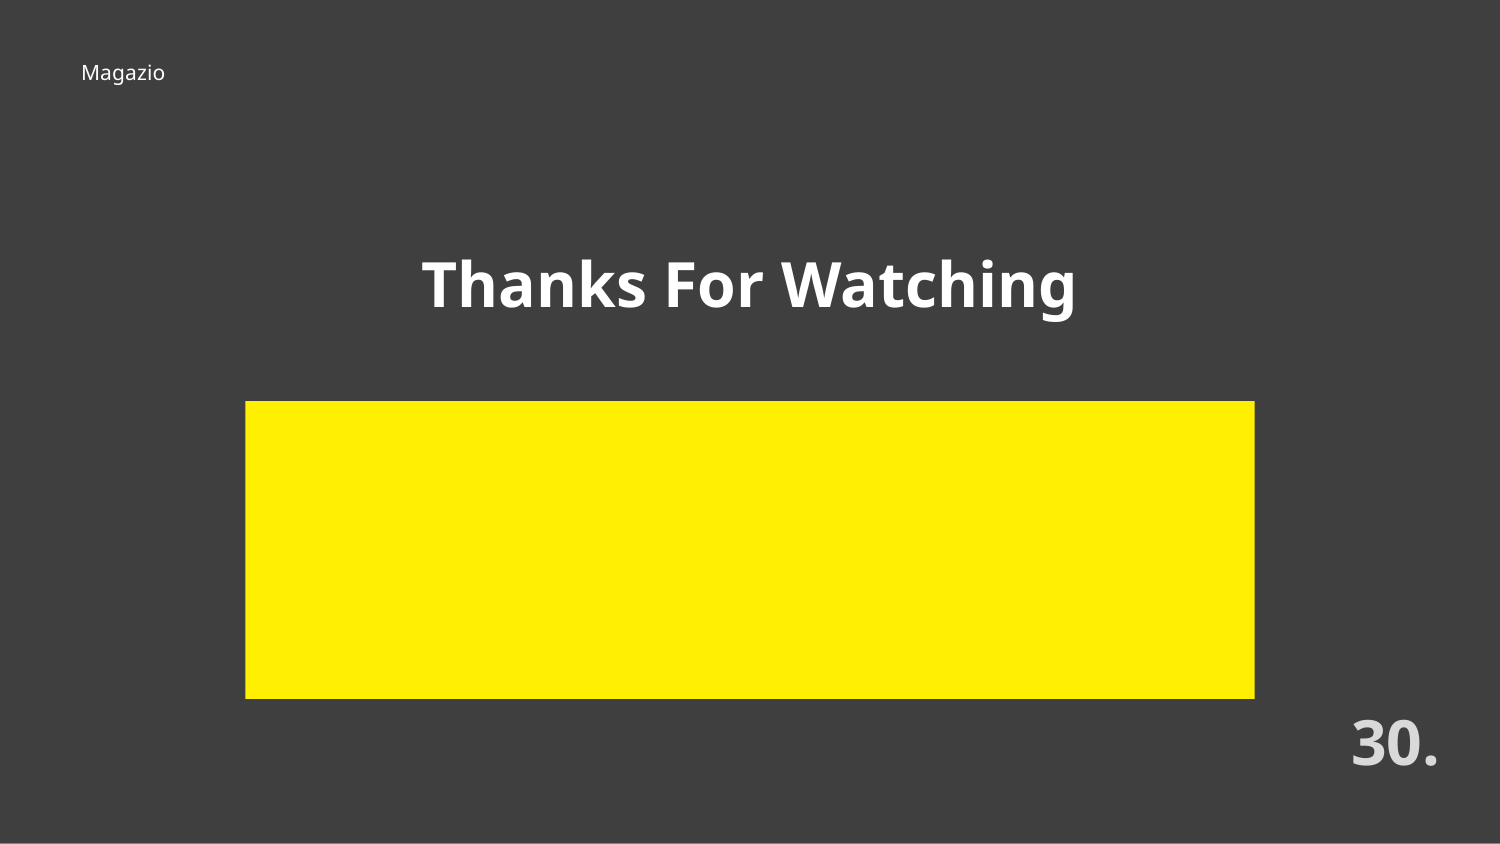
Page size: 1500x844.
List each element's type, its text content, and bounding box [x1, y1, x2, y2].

picture [245, 401, 1255, 699]
text_box Magazio [66, 52, 257, 93]
text_box Thanks For Watching [374, 237, 1125, 328]
text_box 30. [1336, 695, 1500, 786]
